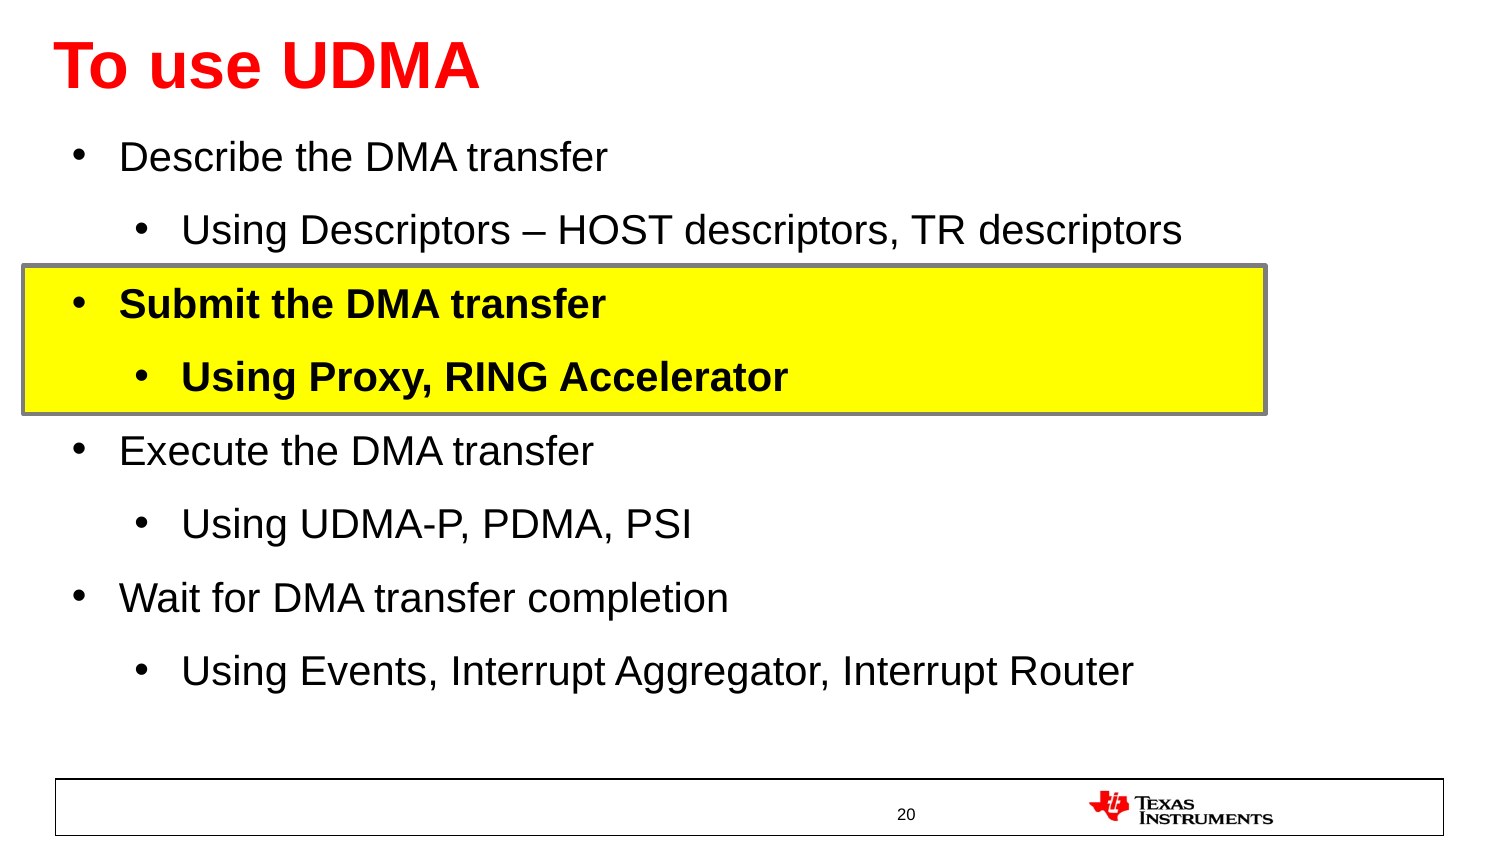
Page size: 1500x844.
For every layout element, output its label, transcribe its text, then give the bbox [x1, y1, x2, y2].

title To use UDMA [37, 17, 1426, 119]
text_box Describe the DMA transfer Using Descriptors – HOST descriptors, TR descriptors Submit the DMA transfer Using Proxy, RING Accelerator Execute the DMA transfer Using UDMA-P, PDMA, PSI Wait for DMA transfer completion Using Events, Interrupt Aggregator, Interrupt Router [62, 125, 1266, 699]
picture [1087, 789, 1274, 825]
text_box [21, 263, 62, 416]
slide_number 20 [574, 799, 926, 826]
